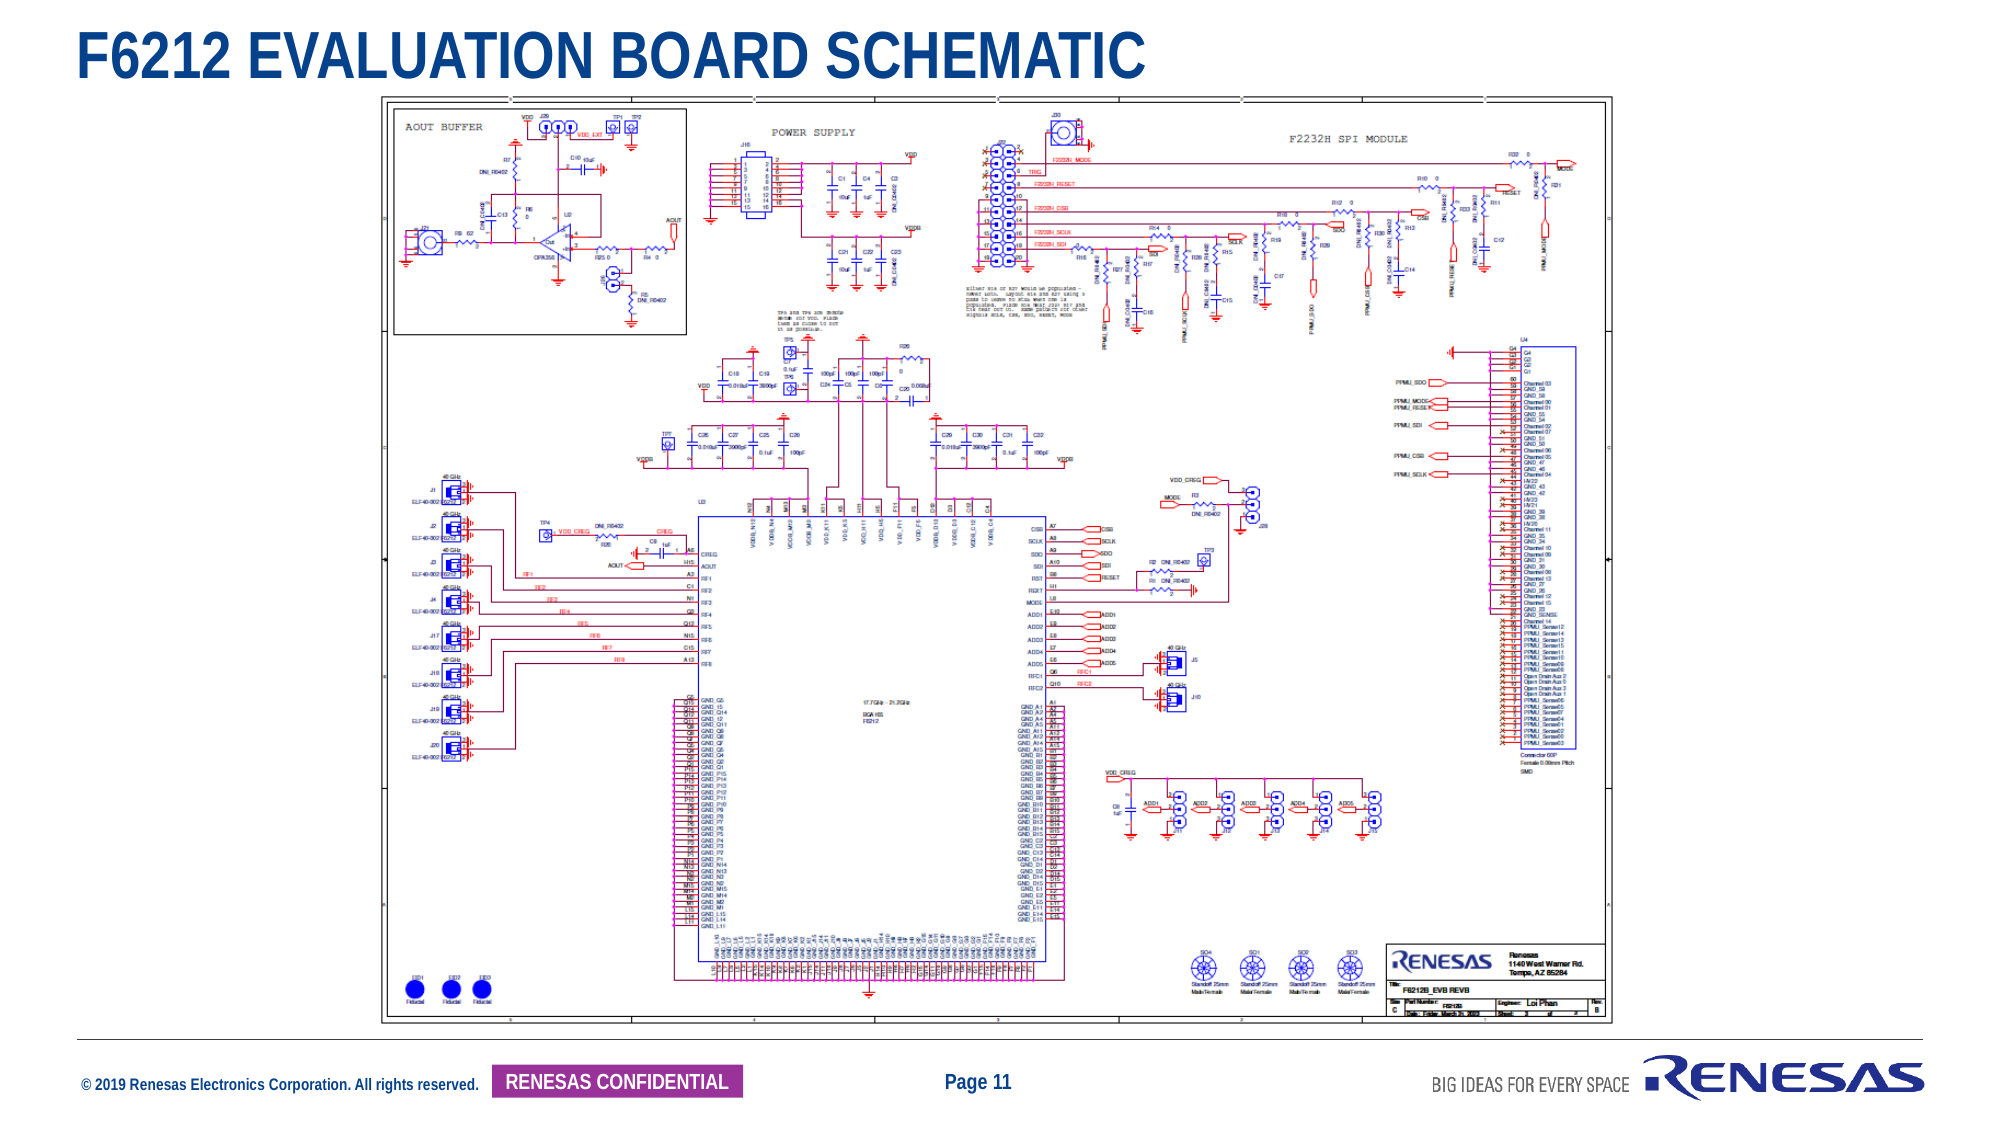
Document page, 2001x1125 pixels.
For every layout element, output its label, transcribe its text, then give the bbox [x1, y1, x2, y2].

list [377, 92, 1617, 1028]
picture [1425, 1049, 1933, 1106]
slide_number Page 11 [944, 1067, 1056, 1095]
title F6212 Evaluation board schematic [76, 18, 1554, 93]
